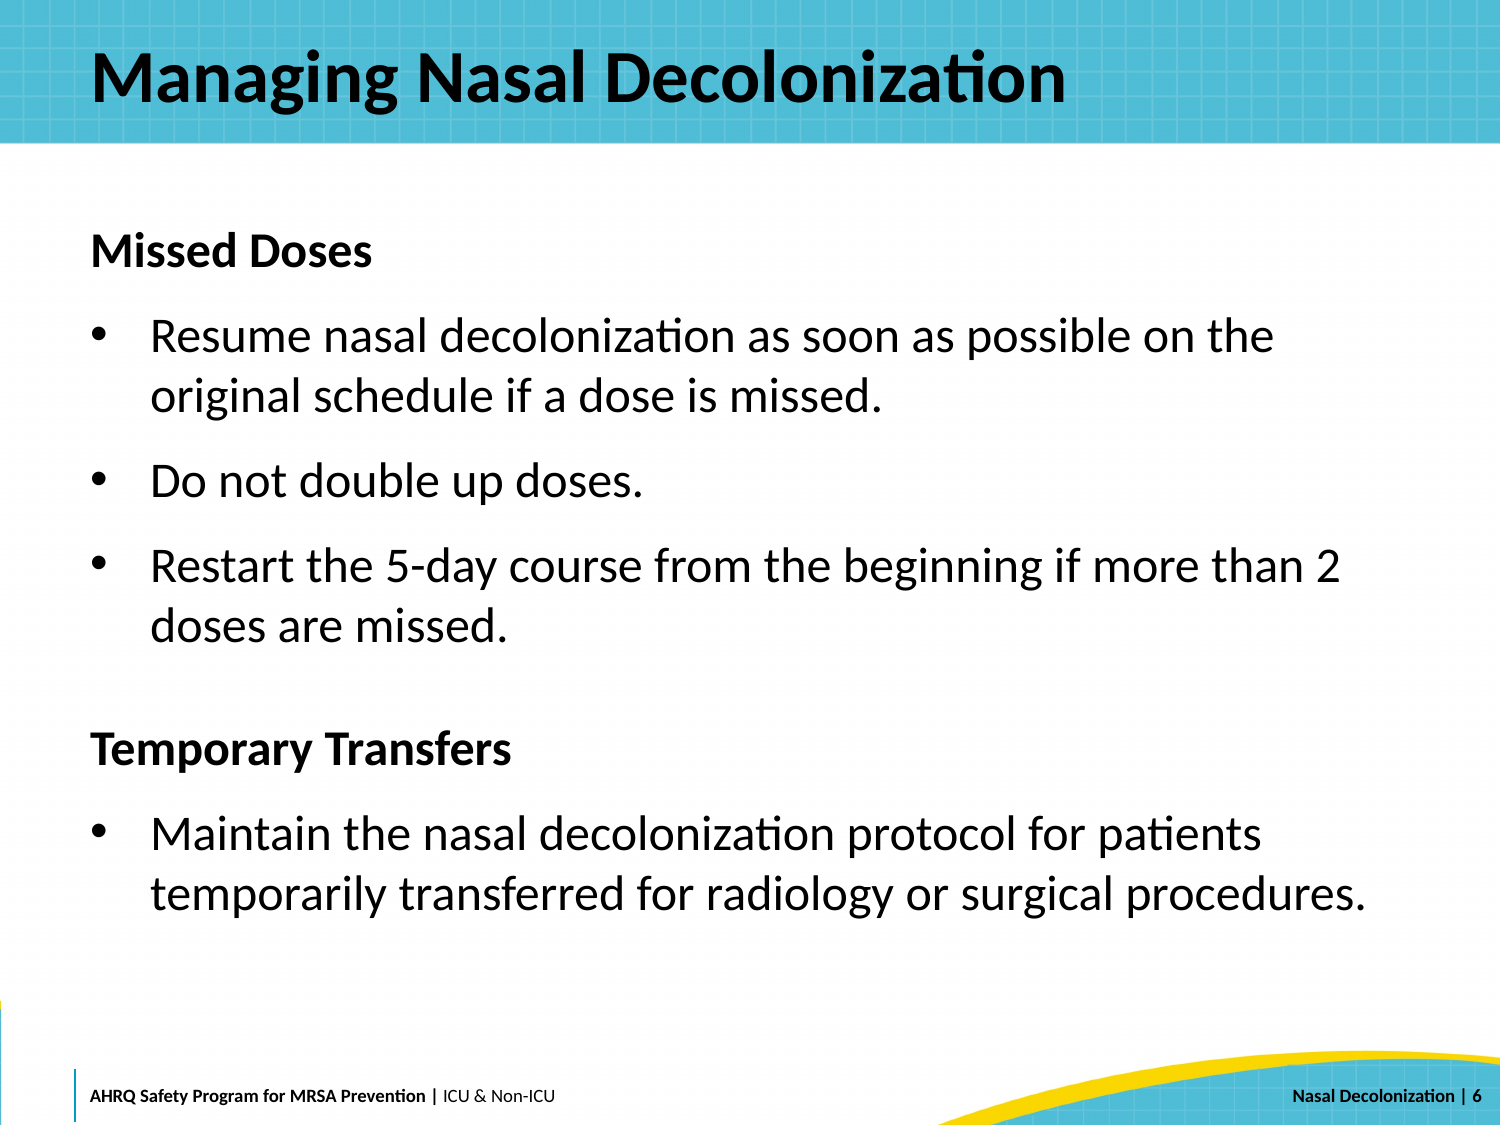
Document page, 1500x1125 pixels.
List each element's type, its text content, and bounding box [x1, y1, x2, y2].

picture [0, 0, 1500, 1125]
list Missed Doses Resume nasal decolonization as soon as possible on the original schedule if a dose is missed. Do not double up doses. Restart the 5-day course from the beginning if more than 2 doses are missed. Temporary Transfers Maintain the nasal decolonization protocol for patients temporarily transferred for radiology or surgical procedures. [75, 210, 1425, 1035]
title Managing Nasal Decolonization [75, 0, 1425, 150]
slide_number | 6 [1455, 1065, 1500, 1125]
